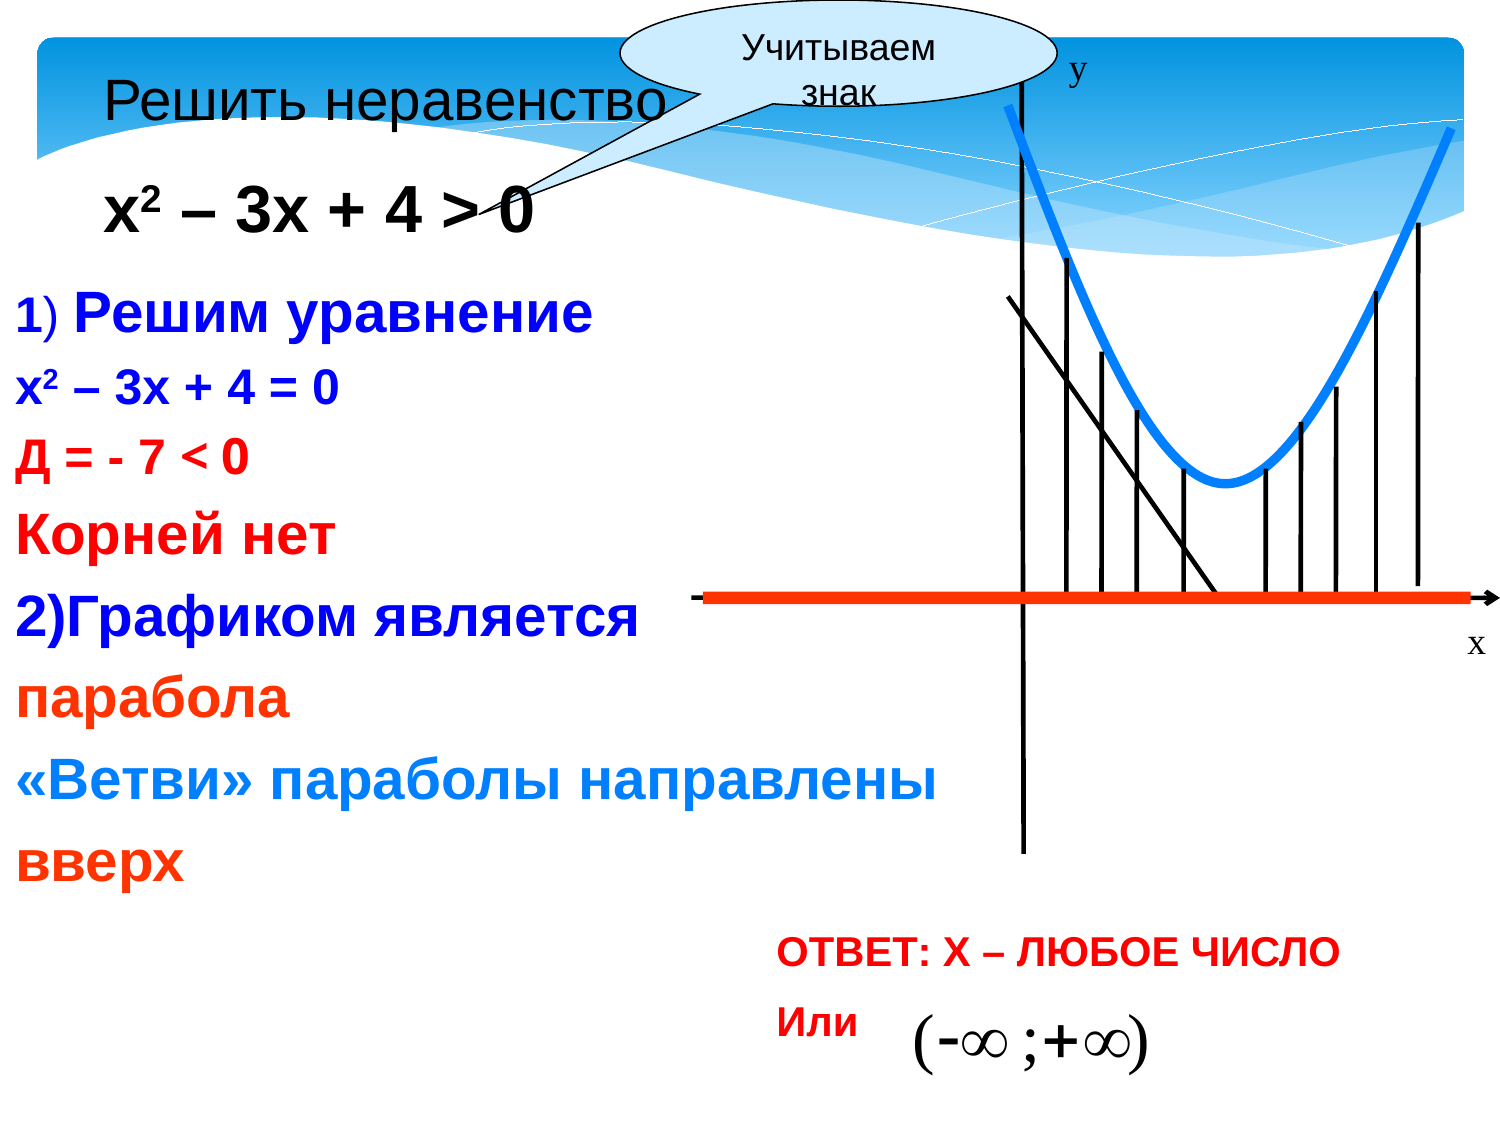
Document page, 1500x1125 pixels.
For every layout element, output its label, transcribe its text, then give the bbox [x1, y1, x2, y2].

text_box ОТВЕТ: Х – ЛЮБОЕ ЧИСЛО Или [761, 916, 1424, 1053]
text_box х [1452, 609, 1500, 670]
text_box Учитываем знак [619, 0, 1058, 122]
text_box Решить неравенство х2 – 3х + 4 > 0 [88, 54, 727, 253]
list 1) Решим уравнение х2 – 3х + 4 = 0 Д = - 7 < 0 Корней нет 2)Графиком является парабола «Ветви» параболы направлены вверх [0, 267, 957, 1092]
text_box [1007, 105, 1016, 128]
text_box у [1054, 35, 1103, 95]
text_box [1163, 538, 1278, 544]
text_box [1028, 106, 1452, 484]
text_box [903, 999, 1164, 1091]
